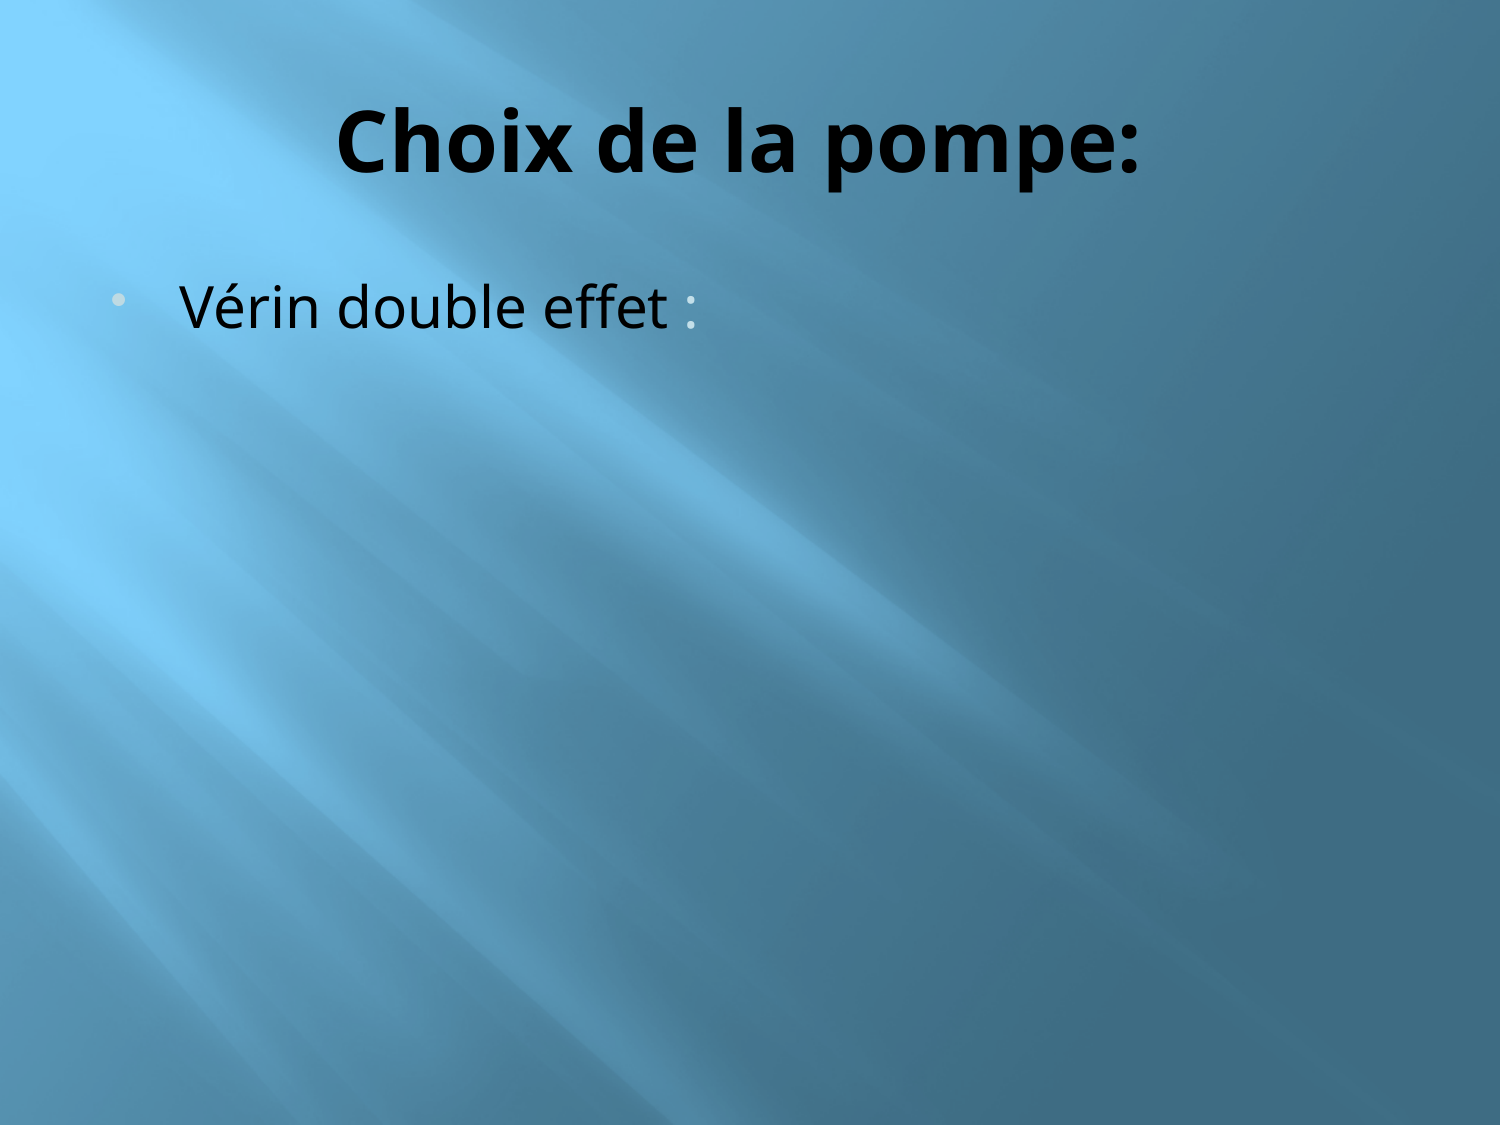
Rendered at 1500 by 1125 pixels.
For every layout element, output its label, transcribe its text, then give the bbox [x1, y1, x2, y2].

title Choix de la pompe: [75, 45, 1425, 233]
list Vérin double effet : [75, 262, 1425, 364]
